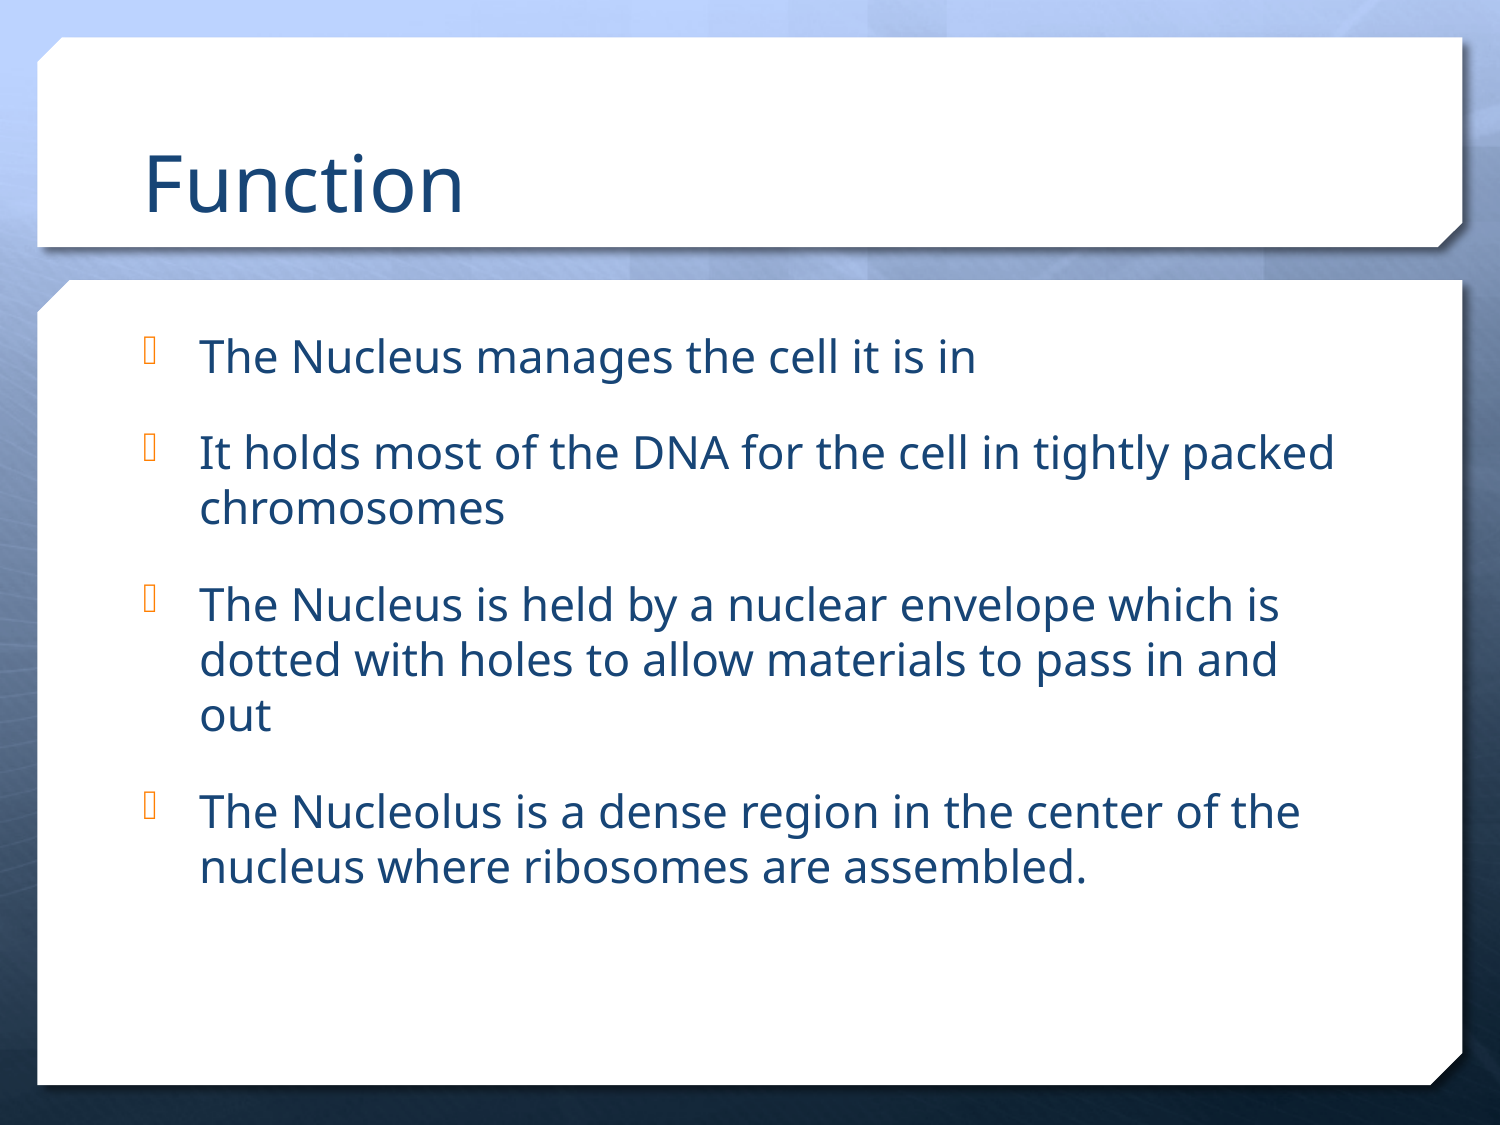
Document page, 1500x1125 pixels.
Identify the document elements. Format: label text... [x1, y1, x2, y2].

list The Nucleus manages the cell it is in It holds most of the DNA for the cell in tightly packed chromosomes The Nucleus is held by a nuclear envelope which is dotted with holes to allow materials to pass in and out The Nucleolus is a dense region in the center of the nucleus where ribosomes are assembled. [127, 319, 1372, 978]
title Function [127, 48, 1372, 236]
